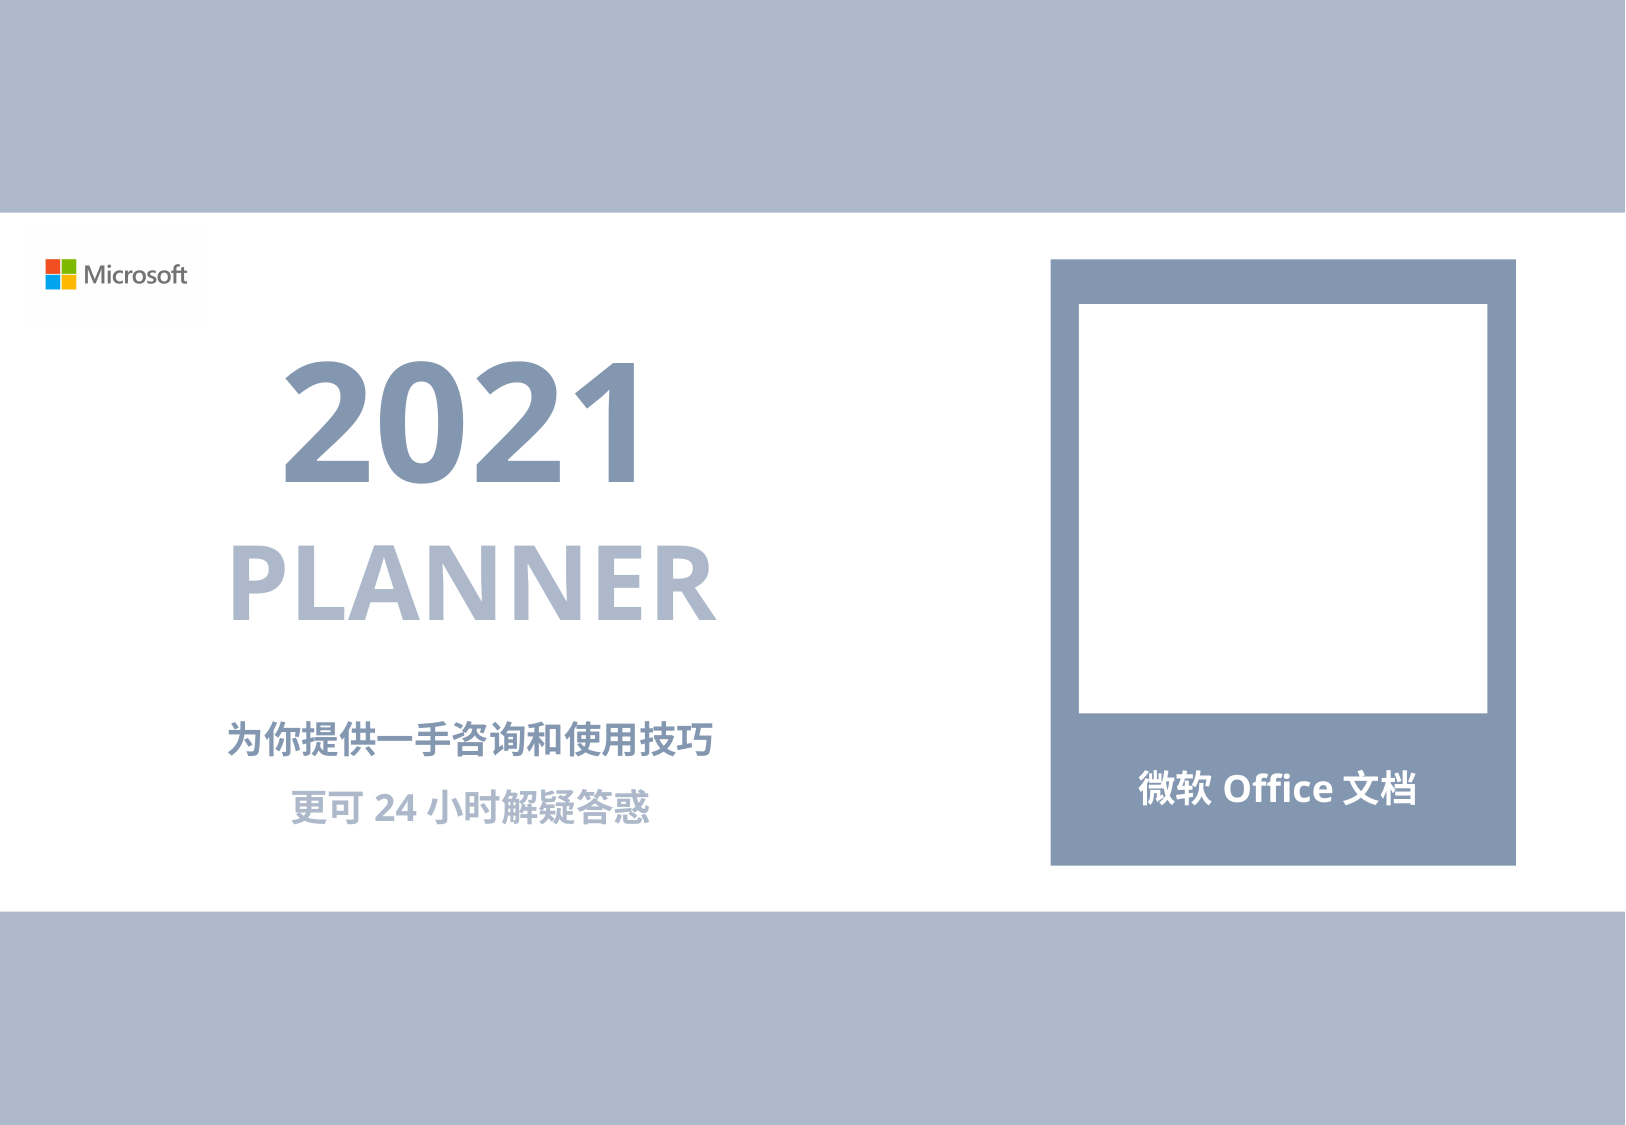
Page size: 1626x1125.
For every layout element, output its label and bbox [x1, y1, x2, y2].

text_box [1050, 259, 1516, 866]
picture [23, 225, 208, 329]
text_box [0, 0, 1625, 1125]
